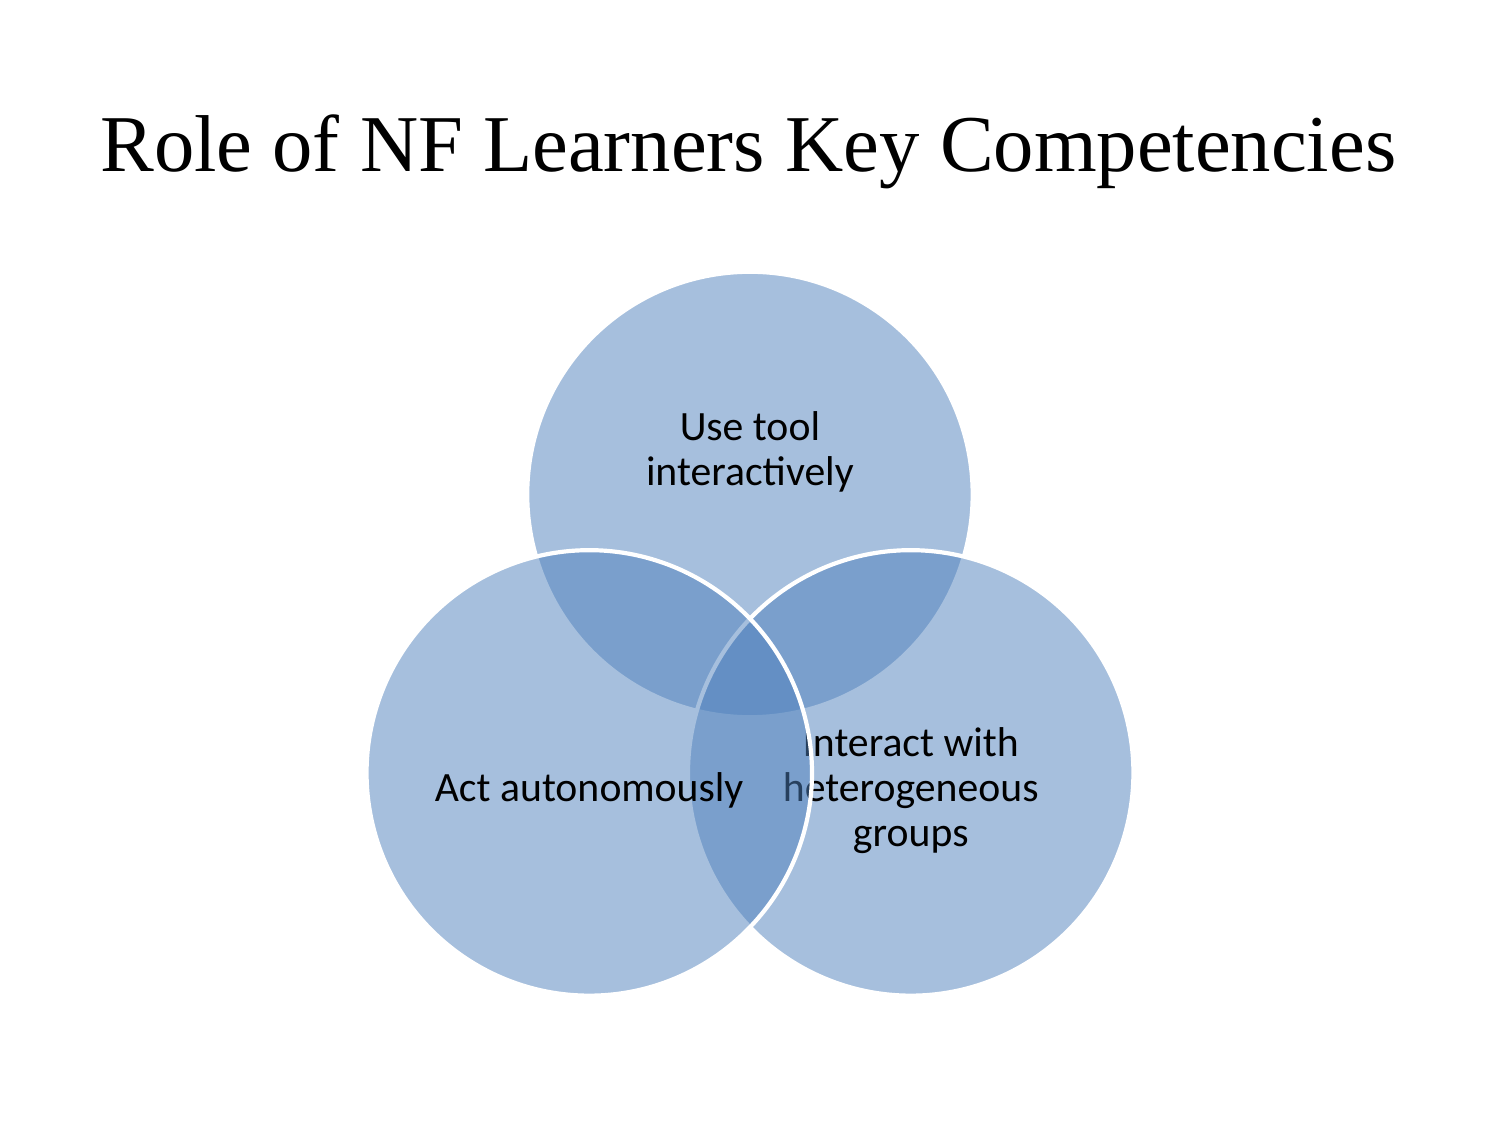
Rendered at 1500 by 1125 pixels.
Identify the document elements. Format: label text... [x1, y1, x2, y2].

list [74, 262, 1426, 1006]
title Role of NF Learners Key Competencies [75, 45, 1425, 233]
